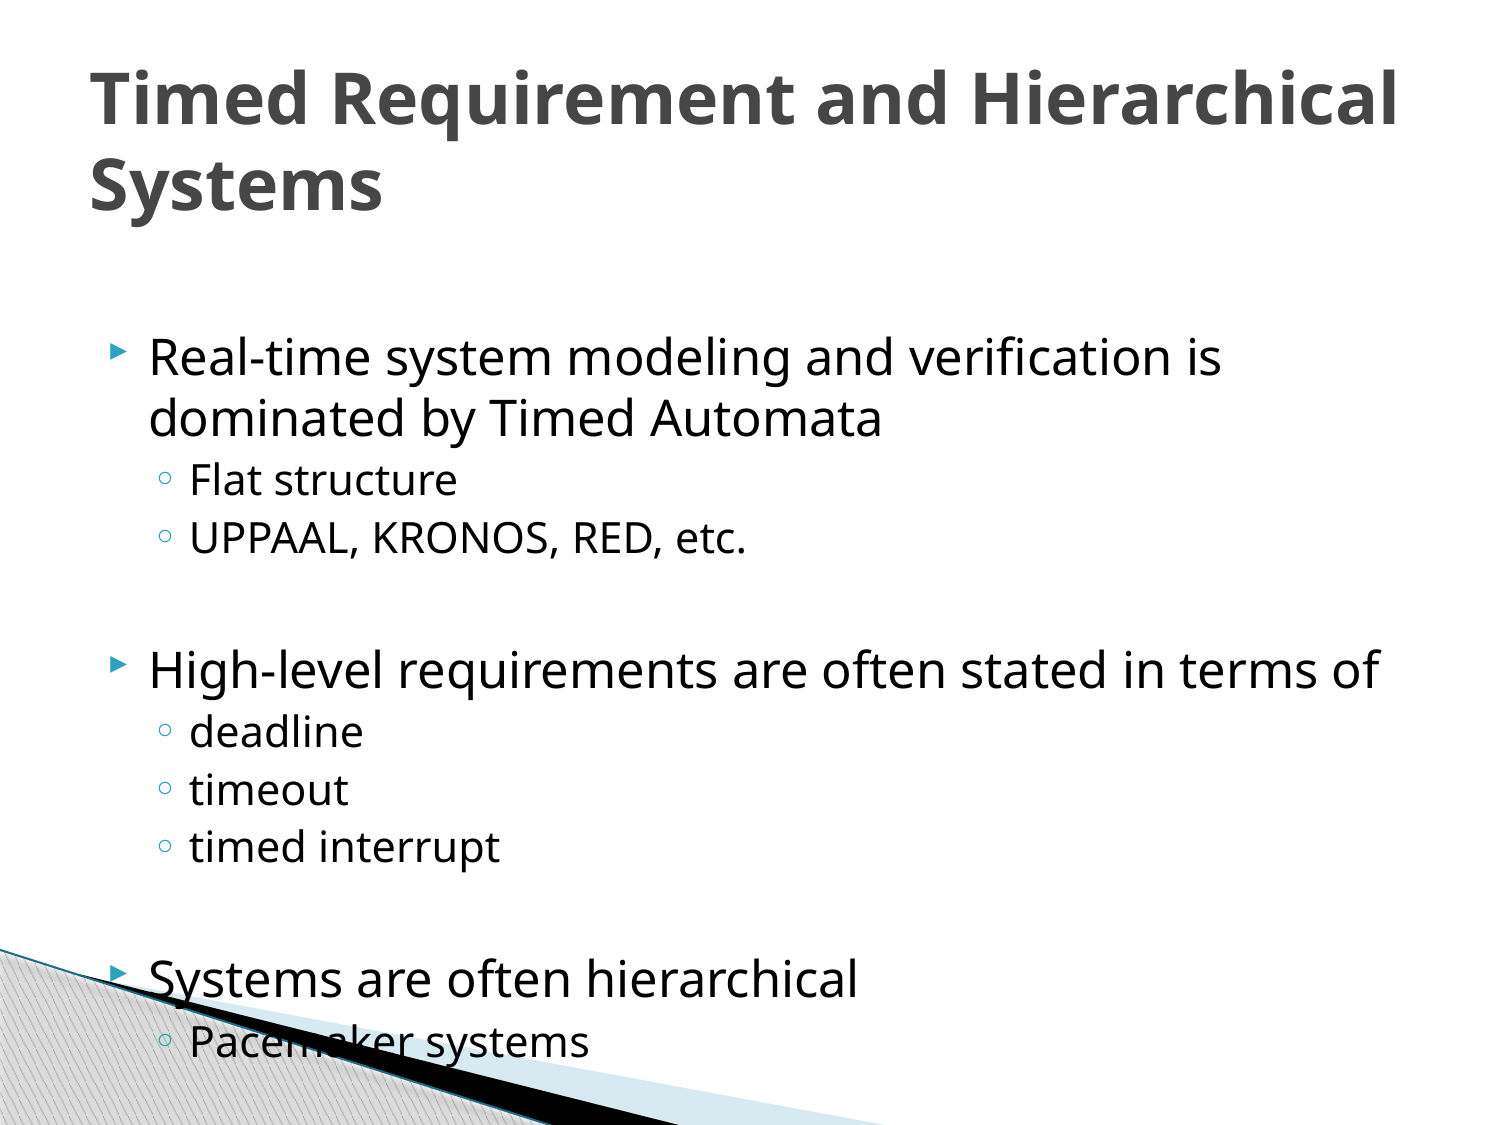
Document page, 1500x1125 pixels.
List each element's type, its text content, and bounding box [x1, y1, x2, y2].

list Real-time system modeling and verification is dominated by Timed Automata Flat structure UPPAAL, KRONOS, RED, etc. High-level requirements are often stated in terms of deadline timeout timed interrupt Systems are often hierarchical Pacemaker systems [75, 317, 1425, 1075]
title Timed Requirement and Hierarchical Systems [75, 45, 1425, 233]
